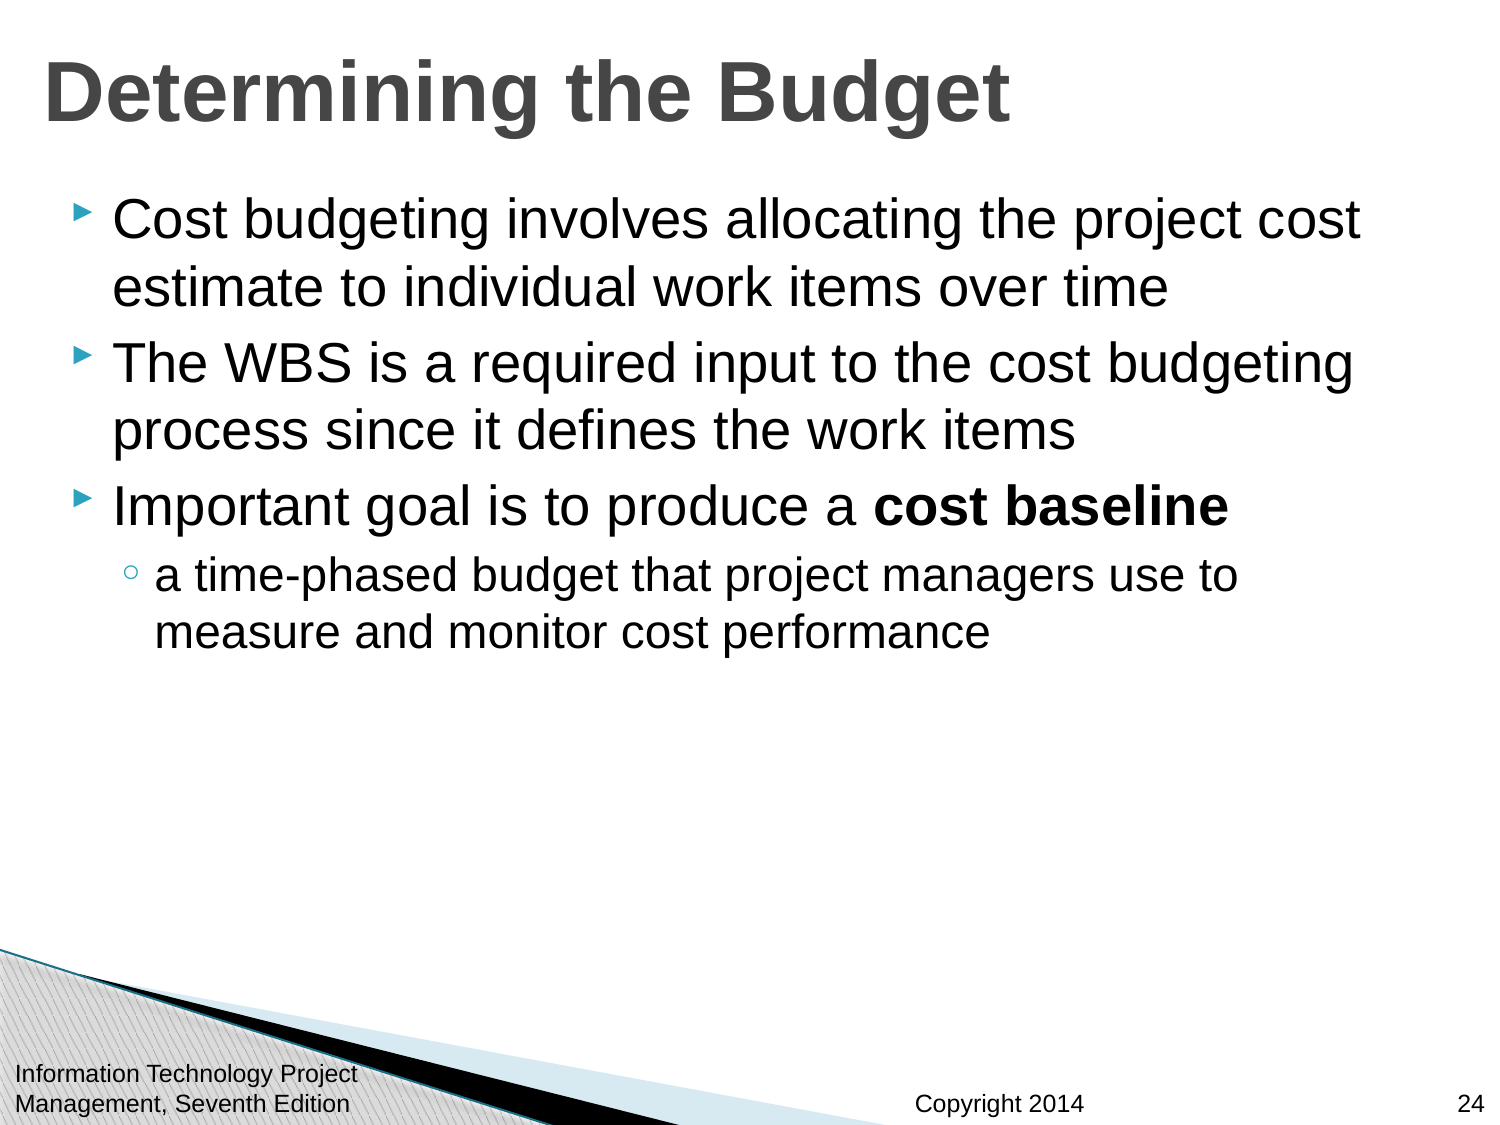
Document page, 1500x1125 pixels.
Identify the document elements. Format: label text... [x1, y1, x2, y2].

footer Information Technology Project Management, Seventh Edition [0, 1065, 425, 1125]
list Cost budgeting involves allocating the project cost estimate to individual work items over time The WBS is a required input to the cost budgeting process since it defines the work items Important goal is to produce a cost baseline a time-phased budget that project managers use to measure and monitor cost performance [37, 175, 1451, 962]
slide_number 24 [1408, 1065, 1500, 1125]
title Determining the Budget [28, 0, 1500, 175]
